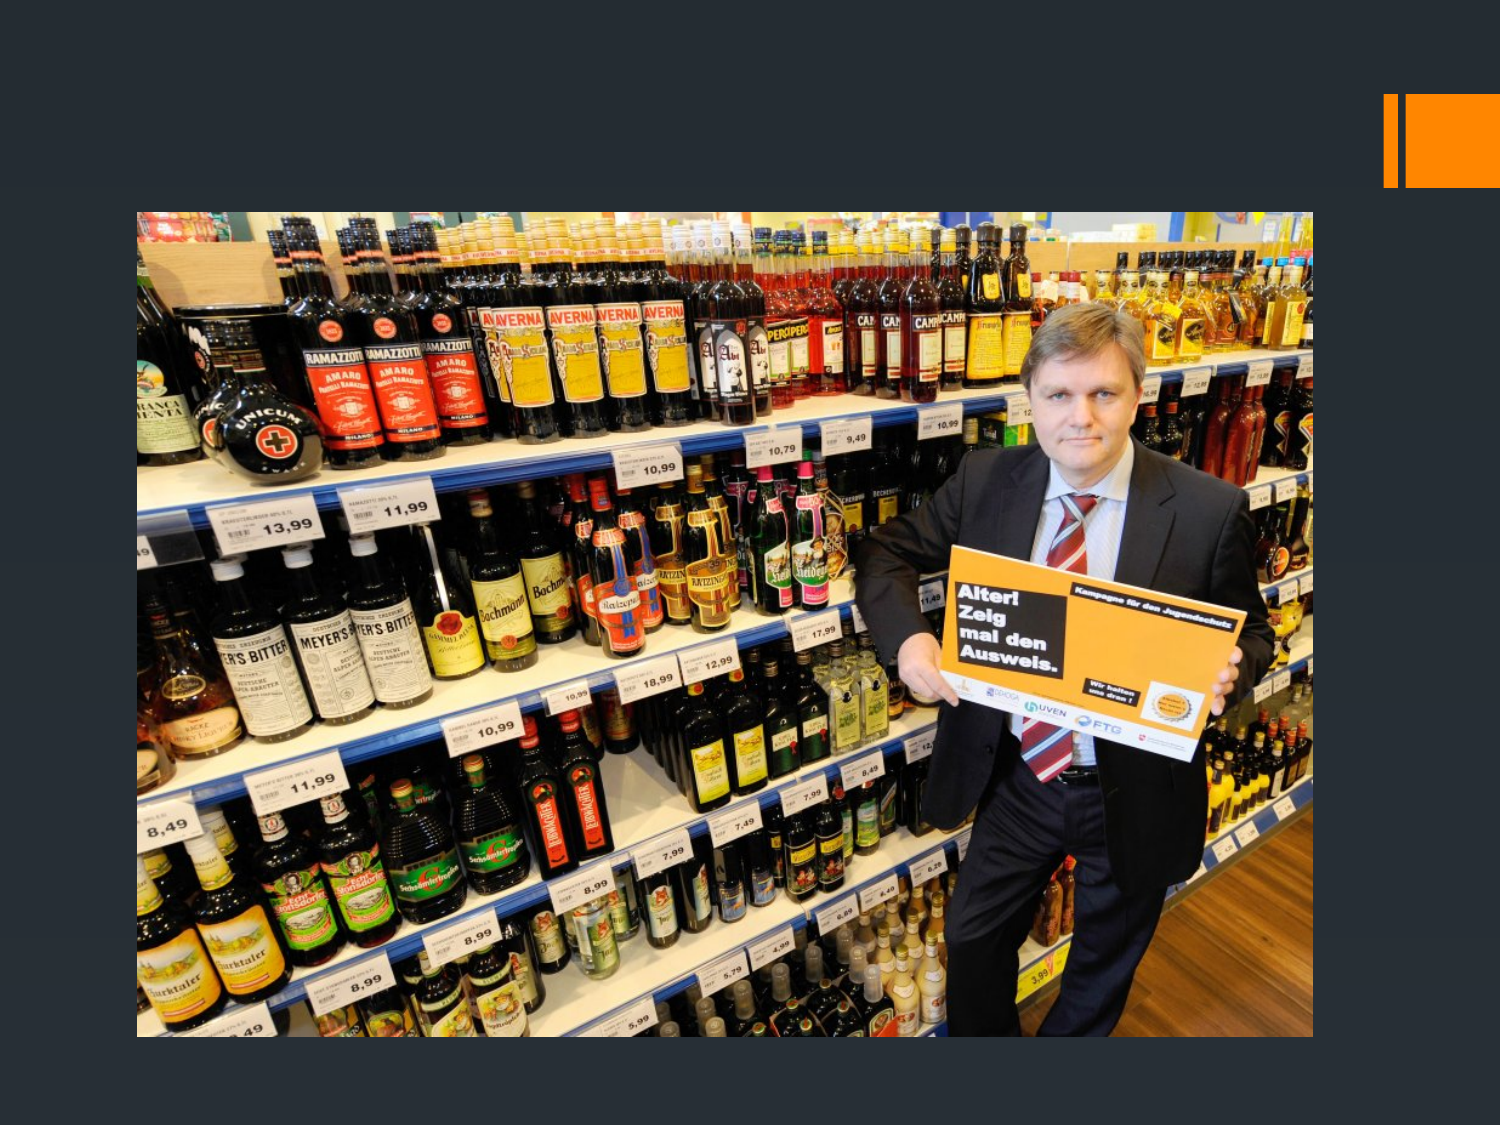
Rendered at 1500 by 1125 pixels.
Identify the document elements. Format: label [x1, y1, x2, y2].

picture [136, 211, 1313, 1038]
